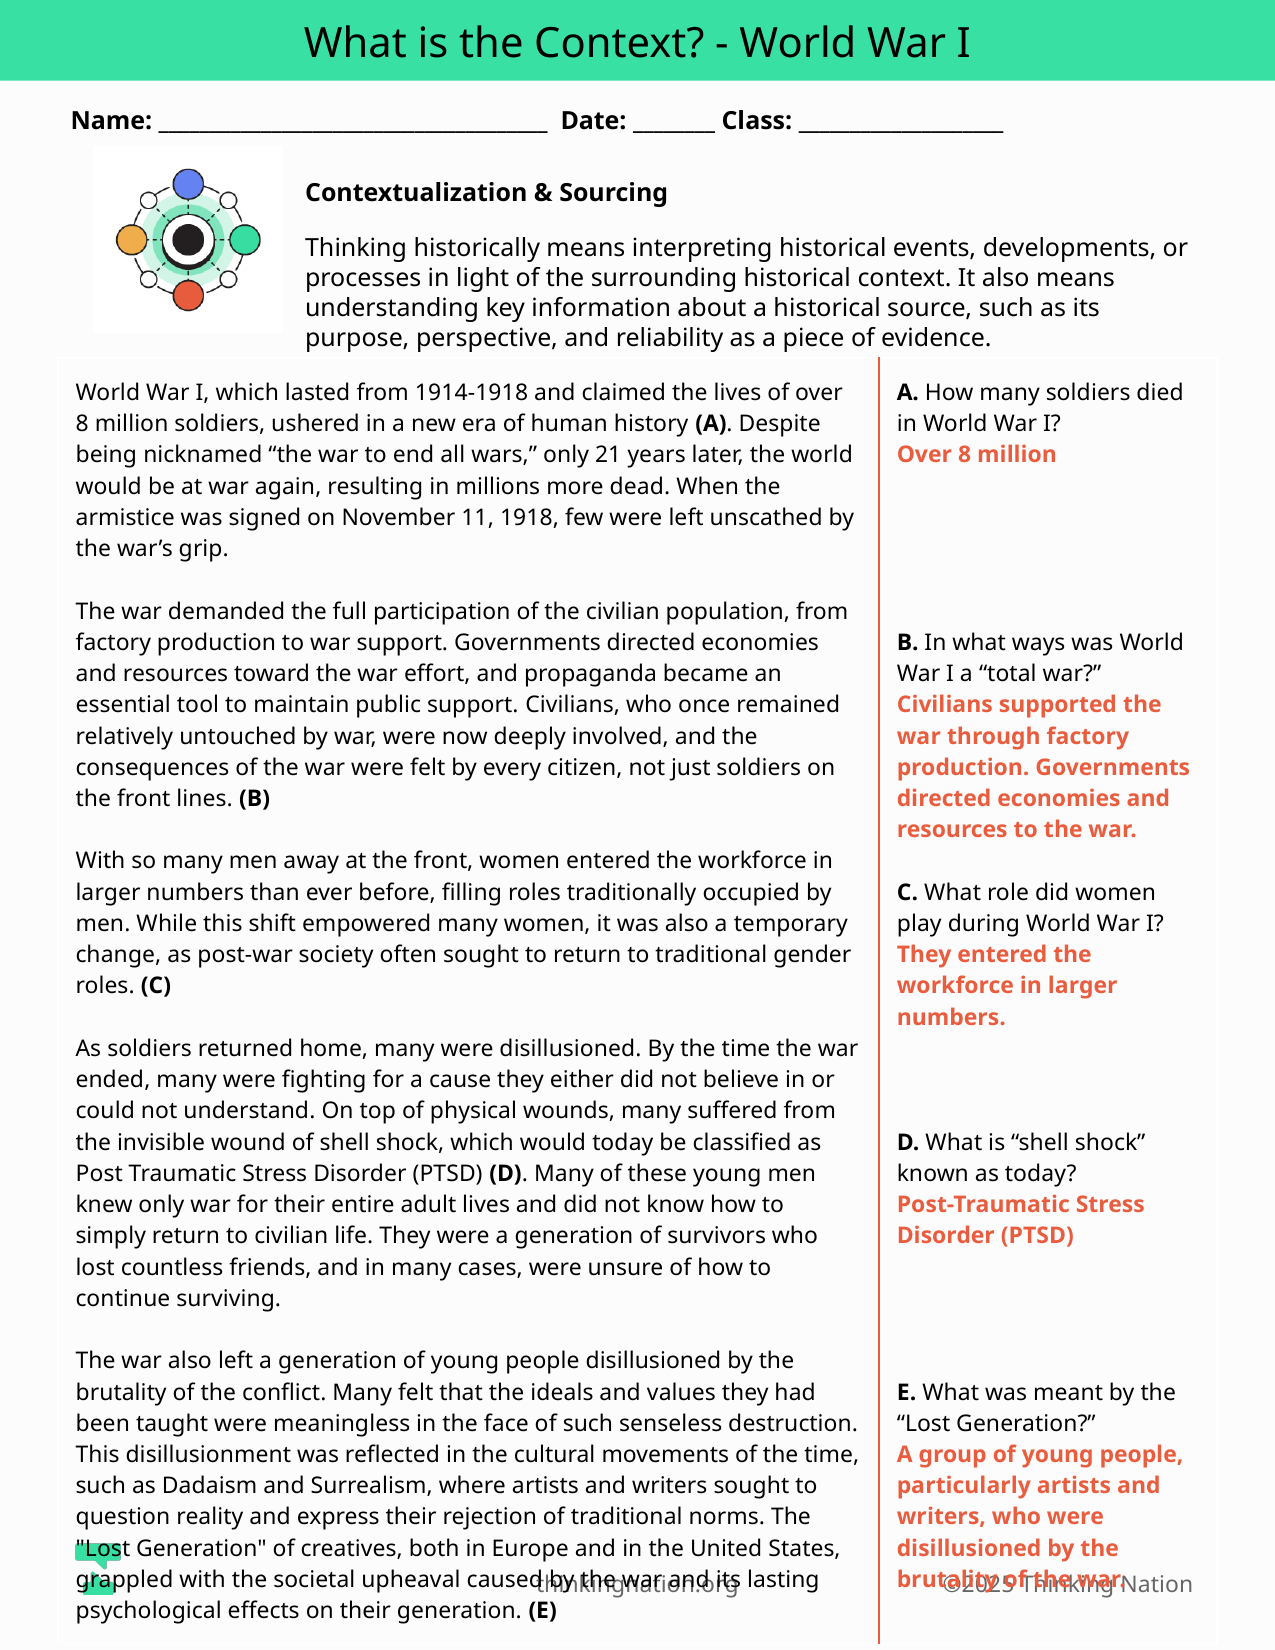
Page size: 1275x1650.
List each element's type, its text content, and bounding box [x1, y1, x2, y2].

text_box Contextualization & Sourcing Thinking historically means interpreting historical events, developments, or processes in light of the surrounding historical context. It also means understanding key information about a historical source, such as its purpose, perspective, and reliability as a piece of evidence. [286, 157, 1218, 358]
picture [93, 146, 283, 334]
table_header World War I, which lasted from 1914-1918 and claimed the lives of over 8 million soldiers, ushered in a new era of human history (A). Despite being nicknamed “the war to end all wars,” only 21 years later, the world would be at war again, resulting in millions more dead. When the armistice was signed on November 11, 1918, few were left unscathed by the war’s grip. The war demanded the full participation of the civilian population, from factory production to war support. Governments directed economies and resources toward the war effort, and propaganda became an essential tool to maintain public support. Civilians, who once remained relatively untouched by war, were now deeply involved, and the consequences of the war were felt by every citizen, not just soldiers on the front lines. (B) With so many men away at the front, women entered the workforce in larger numbers than ever before, filling roles traditionally occupied by men. While this shift empowered many women, it was also a temporary change, as post-war society often sought to return to traditional gender roles. (C) As soldiers returned home, many were disillusioned. By the time the war ended, many were fighting for a cause they either did not believe in or could not understand. On top of physical wounds, many suffered from the invisible wound of shell shock, which would today be classified as Post Traumatic Stress Disorder (PTSD) (D). Many of these young men knew only war for their entire adult lives and did not know how to simply return to civilian life. They were a generation of survivors who lost countless friends, and in many cases, were unsure of how to continue surviving. The war also left a generation of young people disillusioned by the brutality of the conflict. Many felt that the ideals and values they had been taught were meaningless in the face of such senseless destruction. This disillusionment was reflected in the cultural movements of the time, such as Dadaism and Surrealism, where artists and writers sought to question reality and express their rejection of traditional norms. The "Lost Generation" of creatives, both in Europe and in the United States, grappled with the societal upheaval caused by the war and its lasting psychological effects on their generation. (E) [59, 359, 878, 1643]
text_box What is the Context? - World War I [0, 0, 1275, 81]
text_box Name: ______________________________________ Date: ________ Class: ____________________ [55, 89, 1223, 149]
table_header A. How many soldiers died in World War I? Over 8 million B. In what ways was World War I a “total war?” Civilians supported the war through factory production. Governments directed economies and resources to the war. C. What role did women play during World War I? They entered the workforce in larger numbers. D. What is “shell shock” known as today? Post-Traumatic Stress Disorder (PTSD) E. What was meant by the “Lost Generation?” A group of young people, particularly artists and writers, who were disillusioned by the brutality of the war. [880, 359, 1216, 1643]
picture [62, 1533, 134, 1605]
